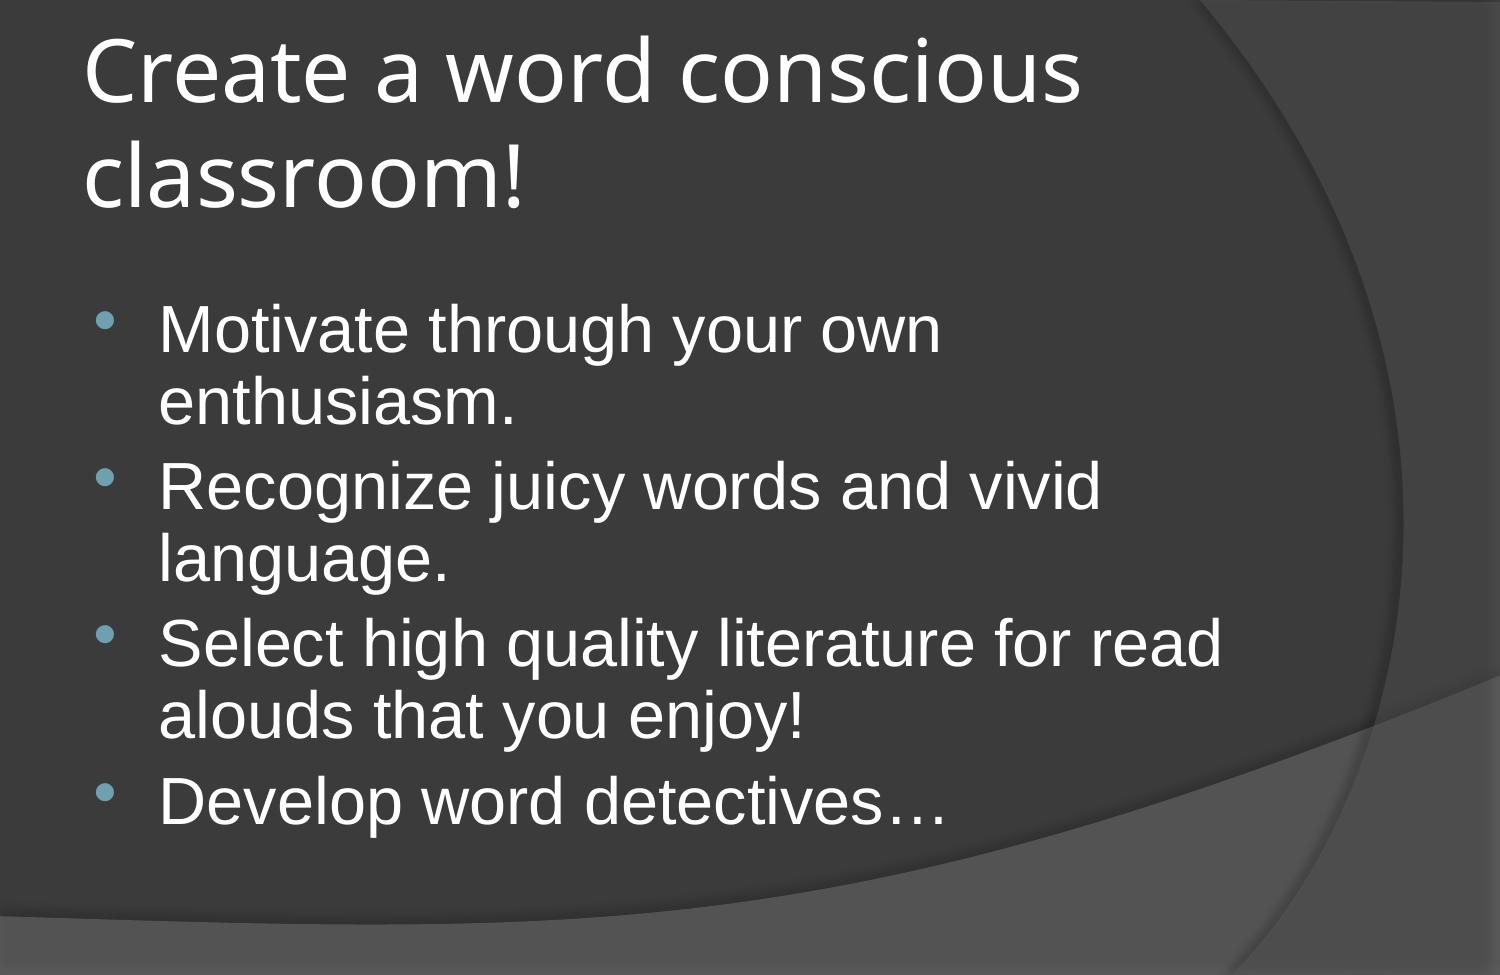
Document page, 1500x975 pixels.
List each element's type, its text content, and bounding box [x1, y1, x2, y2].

title Create a word conscious classroom! [74, 38, 1301, 202]
list Motivate through your own enthusiasm. Recognize juicy words and vivid language. Select high quality literature for read alouds that you enjoy! Develop word detectives… [74, 287, 1301, 872]
